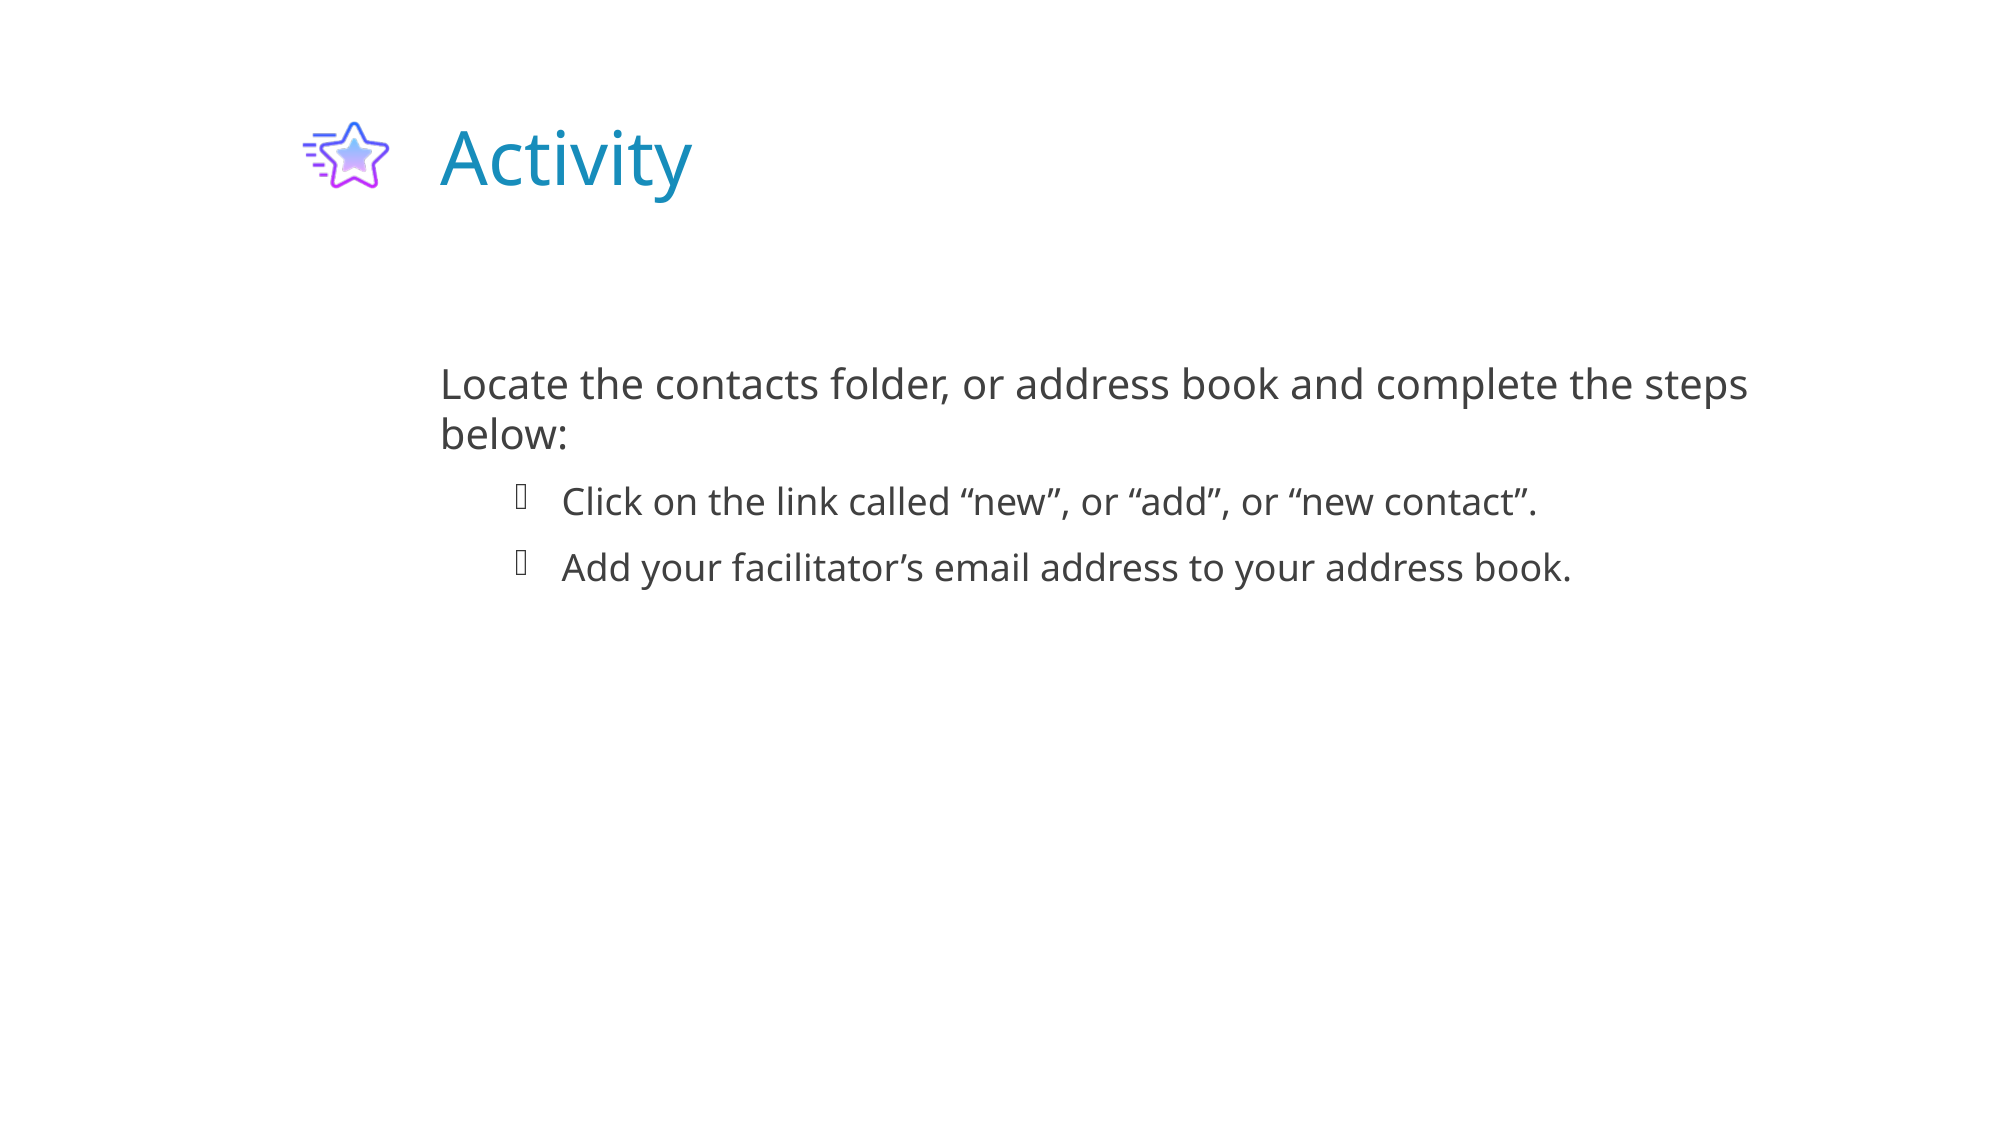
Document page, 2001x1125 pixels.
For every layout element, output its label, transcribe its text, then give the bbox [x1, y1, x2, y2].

title Activity [425, 102, 1888, 313]
picture [293, 102, 399, 208]
list Locate the contacts folder, or address book and complete the steps below: Click on the link called “new”, or “add”, or “new contact”. Add your facilitator’s email address to your address book. [424, 350, 1888, 1074]
